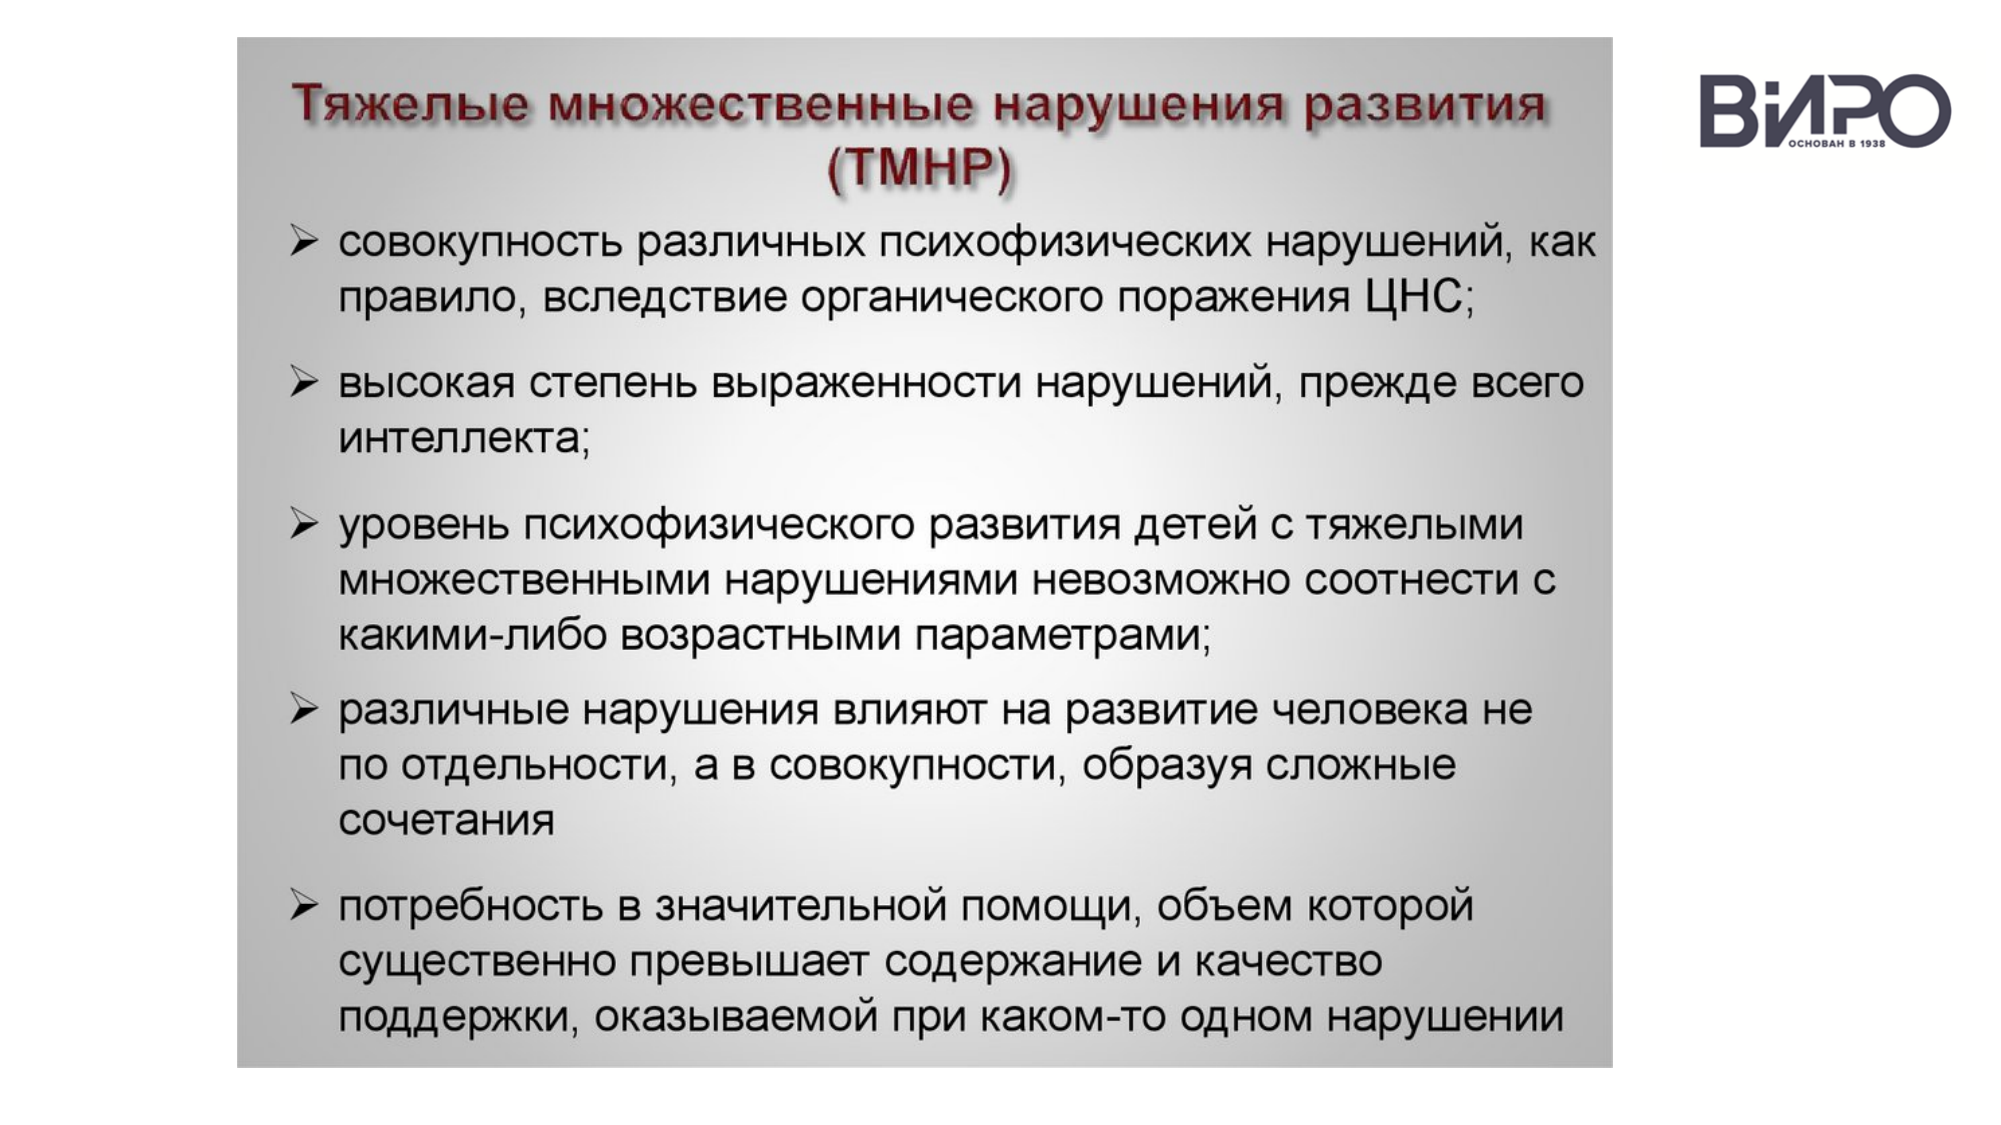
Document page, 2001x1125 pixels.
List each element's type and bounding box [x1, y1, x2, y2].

picture [1662, 49, 1986, 174]
picture [237, 37, 1613, 1068]
